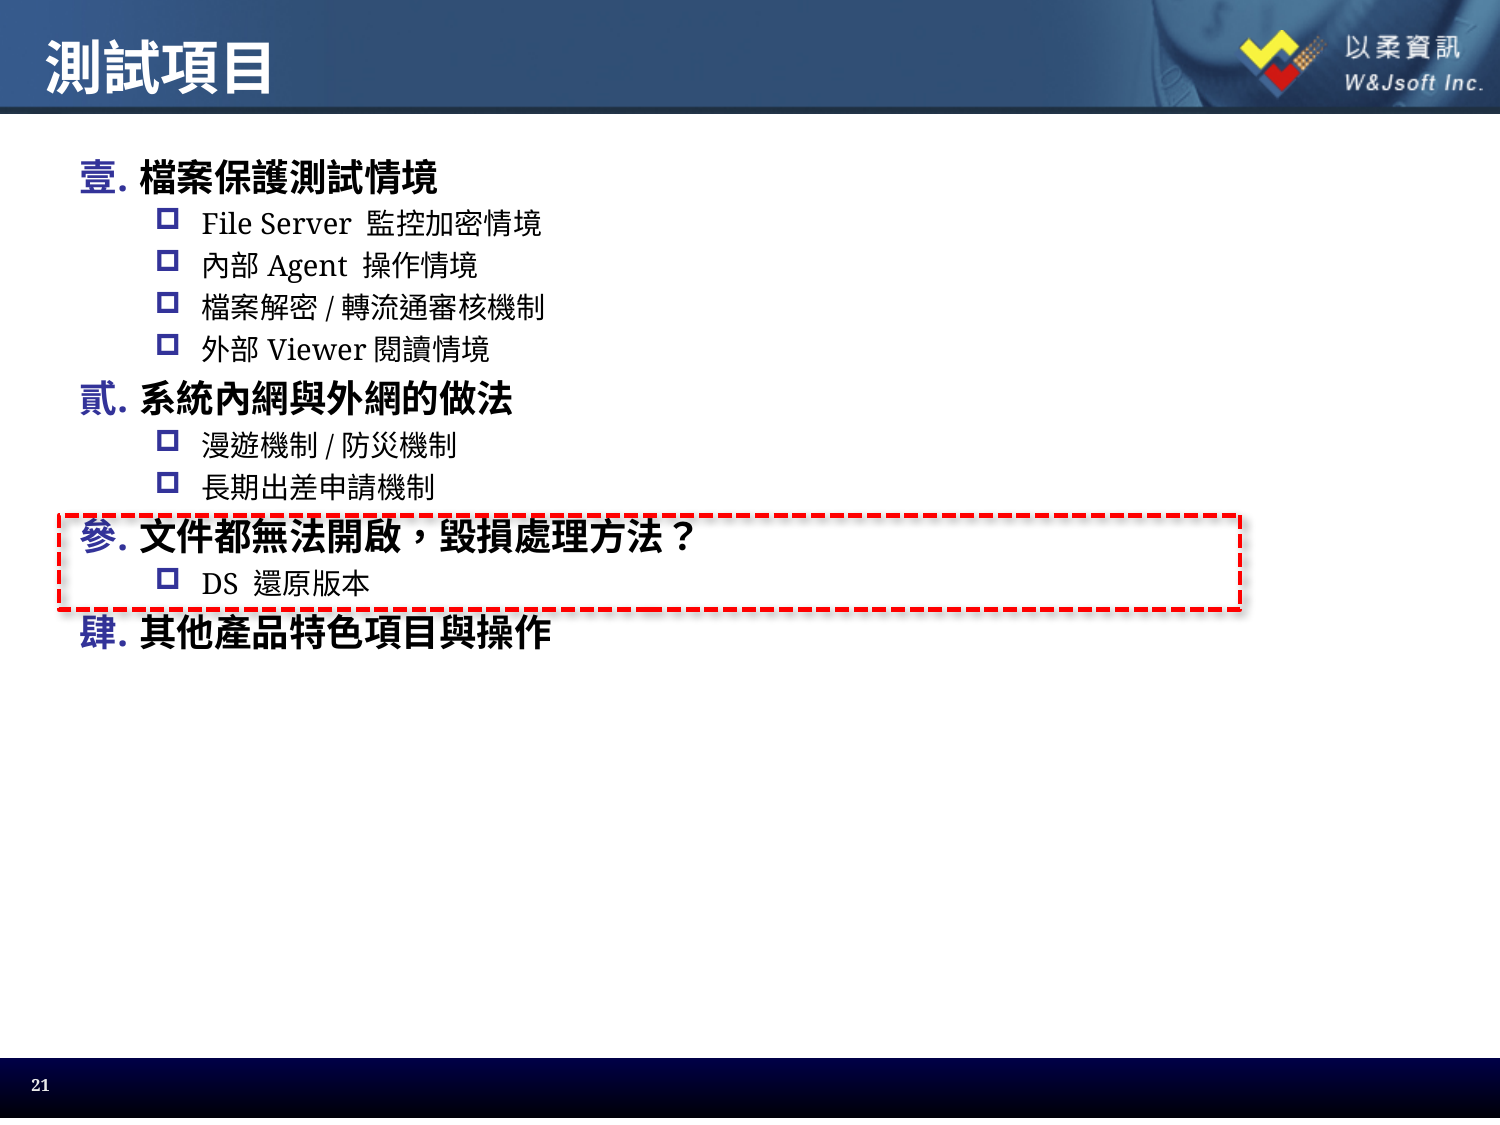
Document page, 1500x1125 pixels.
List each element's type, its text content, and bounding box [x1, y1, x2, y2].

list 檔案保護測試情境 File Server 監控加密情境 內部Agent 操作情境 檔案解密/轉流通審核機制 外部Viewer閱讀情境 系統內網與外網的做法 漫遊機制/防災機制 長期出差申請機制 文件都無法開啟，毀損處理方法？ DS 還原版本 其他產品特色項目與操作 [64, 137, 1447, 1035]
picture [0, 0, 1500, 114]
text_box [58, 514, 1241, 610]
slide_number 21 [5, 1066, 66, 1106]
title 測試項目 [29, 15, 1282, 118]
